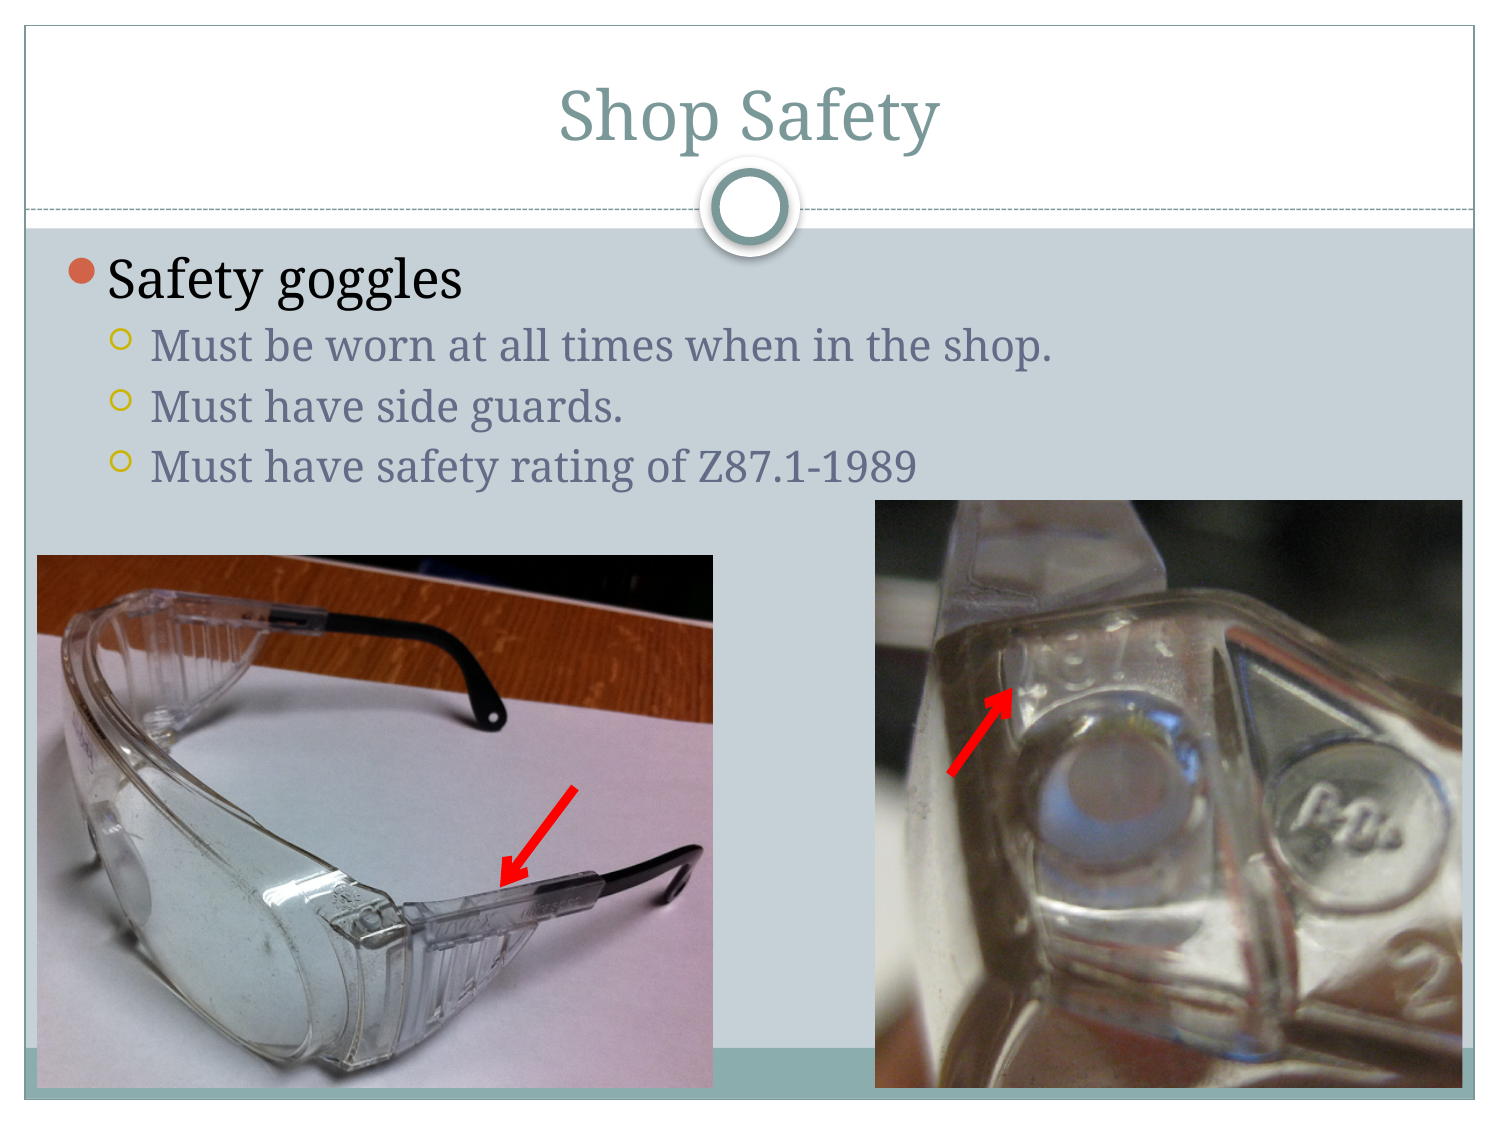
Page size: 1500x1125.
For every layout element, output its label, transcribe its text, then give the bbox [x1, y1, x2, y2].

picture [874, 499, 1463, 1088]
title Shop Safety [49, 37, 1450, 162]
list Safety goggles Must be worn at all times when in the shop. Must have side guards. Must have safety rating of Z87.1-1989 [50, 237, 1445, 500]
picture [37, 555, 713, 1088]
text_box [937, 699, 1026, 763]
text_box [487, 799, 588, 876]
